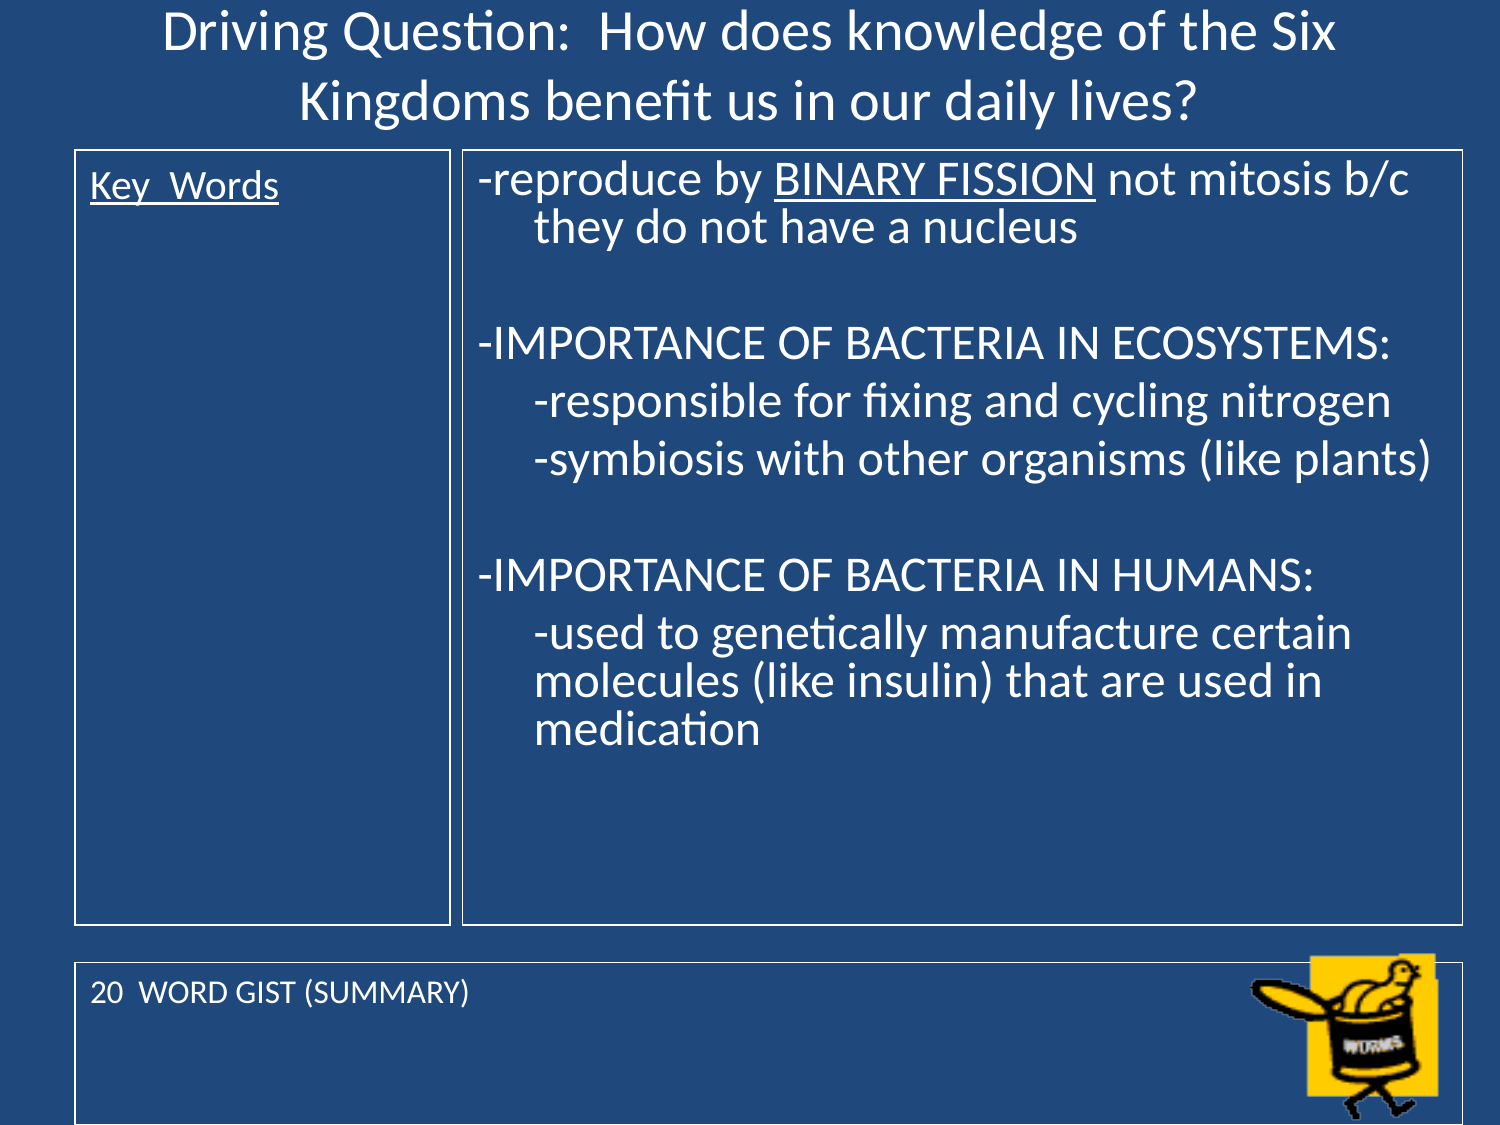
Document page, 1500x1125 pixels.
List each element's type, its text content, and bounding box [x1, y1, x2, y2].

list Key Words [74, 149, 451, 926]
list -reproduce by BINARY FISSION not mitosis b/c they do not have a nucleus -IMPORTANCE OF BACTERIA IN ECOSYSTEMS: -responsible for fixing and cycling nitrogen -symbiosis with other organisms (like plants) -IMPORTANCE OF BACTERIA IN HUMANS: -used to genetically manufacture certain molecules (like insulin) that are used in medication [462, 149, 1463, 926]
title Driving Question: How does knowledge of the Six Kingdoms benefit us in our daily lives? [74, 0, 1426, 126]
list 20 WORD GIST (SUMMARY) [1454, 962, 1463, 1125]
picture [1249, 924, 1451, 1125]
list 20 WORD GIST (SUMMARY) [74, 962, 1244, 1125]
